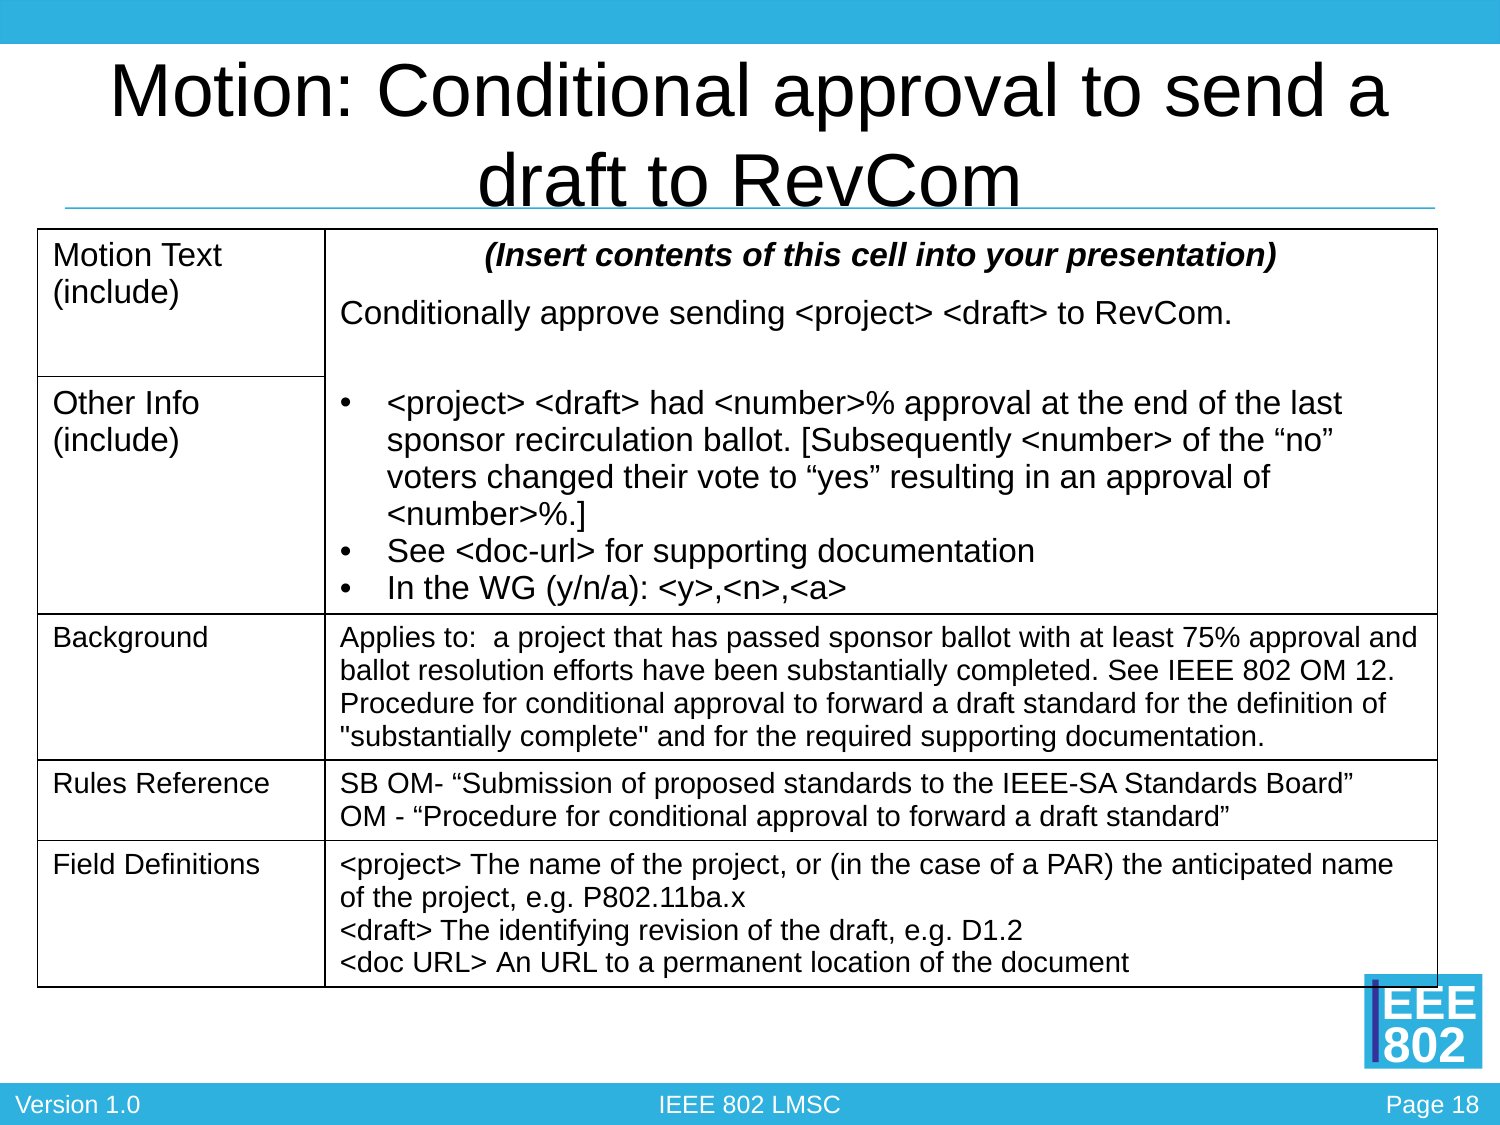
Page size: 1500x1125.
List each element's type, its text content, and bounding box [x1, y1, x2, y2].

table_cell Other Info (include) [38, 377, 324, 613]
table_cell Conditionally approve sending <project> <draft> to RevCom. [326, 287, 1437, 377]
table_header Motion Text (include) [38, 230, 324, 376]
table_cell <project> The name of the project, or (in the case of a PAR) the anticipated name of the project, e.g. P802.11ba.x <draft> The identifying revision of the draft, e.g. D1.2 <doc URL> An URL to a permanent location of the document [326, 841, 1437, 986]
table_cell <project> <draft> had <number>% approval at the end of the last sponsor recirculation ballot. [Subsequently <number> of the “no” voters changed their vote to “yes” resulting in an approval of <number>%.] See <doc-url> for supporting documentation In the WG (y/n/a): <y>,<n>,<a> [326, 377, 1437, 613]
table_cell Field Definitions [38, 841, 324, 986]
title Motion: Conditional approval to send a draft to RevCom [75, 66, 1425, 197]
table_cell Applies to: a project that has passed sponsor ballot with at least 75% approval and ballot resolution efforts have been substantially completed. See IEEE 802 OM 12. Procedure for conditional approval to forward a draft standard for the definition of "substantially complete" and for the required supporting documentation. [326, 615, 1437, 759]
table_cell SB OM- “Submission of proposed standards to the IEEE-SA Standards Board” OM - “Procedure for conditional approval to forward a draft standard” [326, 761, 1437, 840]
table_cell Rules Reference [38, 761, 324, 840]
table_cell Background [38, 615, 324, 759]
table_header (Insert contents of this cell into your presentation) [326, 230, 1437, 287]
